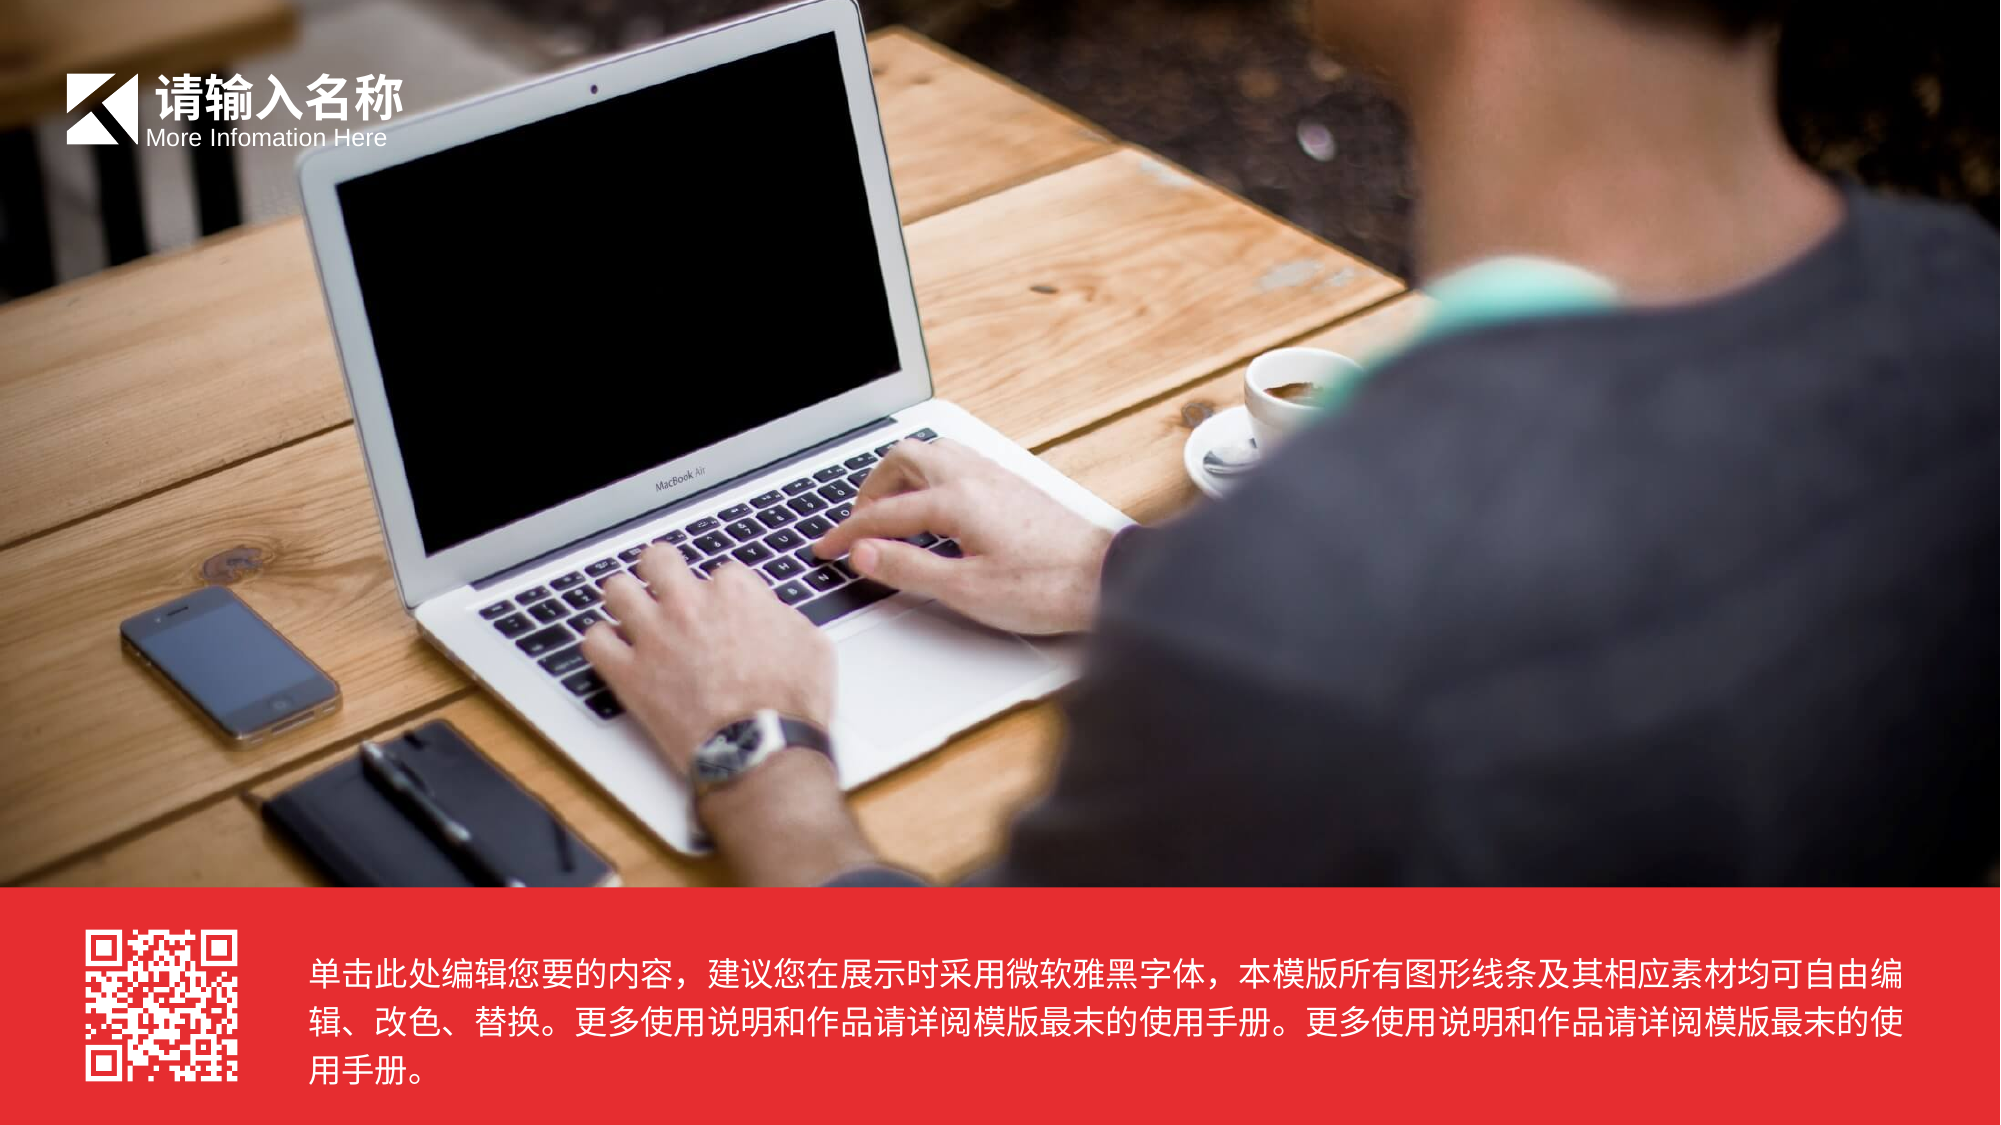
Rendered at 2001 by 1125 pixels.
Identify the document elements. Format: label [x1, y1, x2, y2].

text_box [85, 929, 238, 1082]
picture [0, 0, 2000, 1125]
text_box [137, 58, 421, 160]
